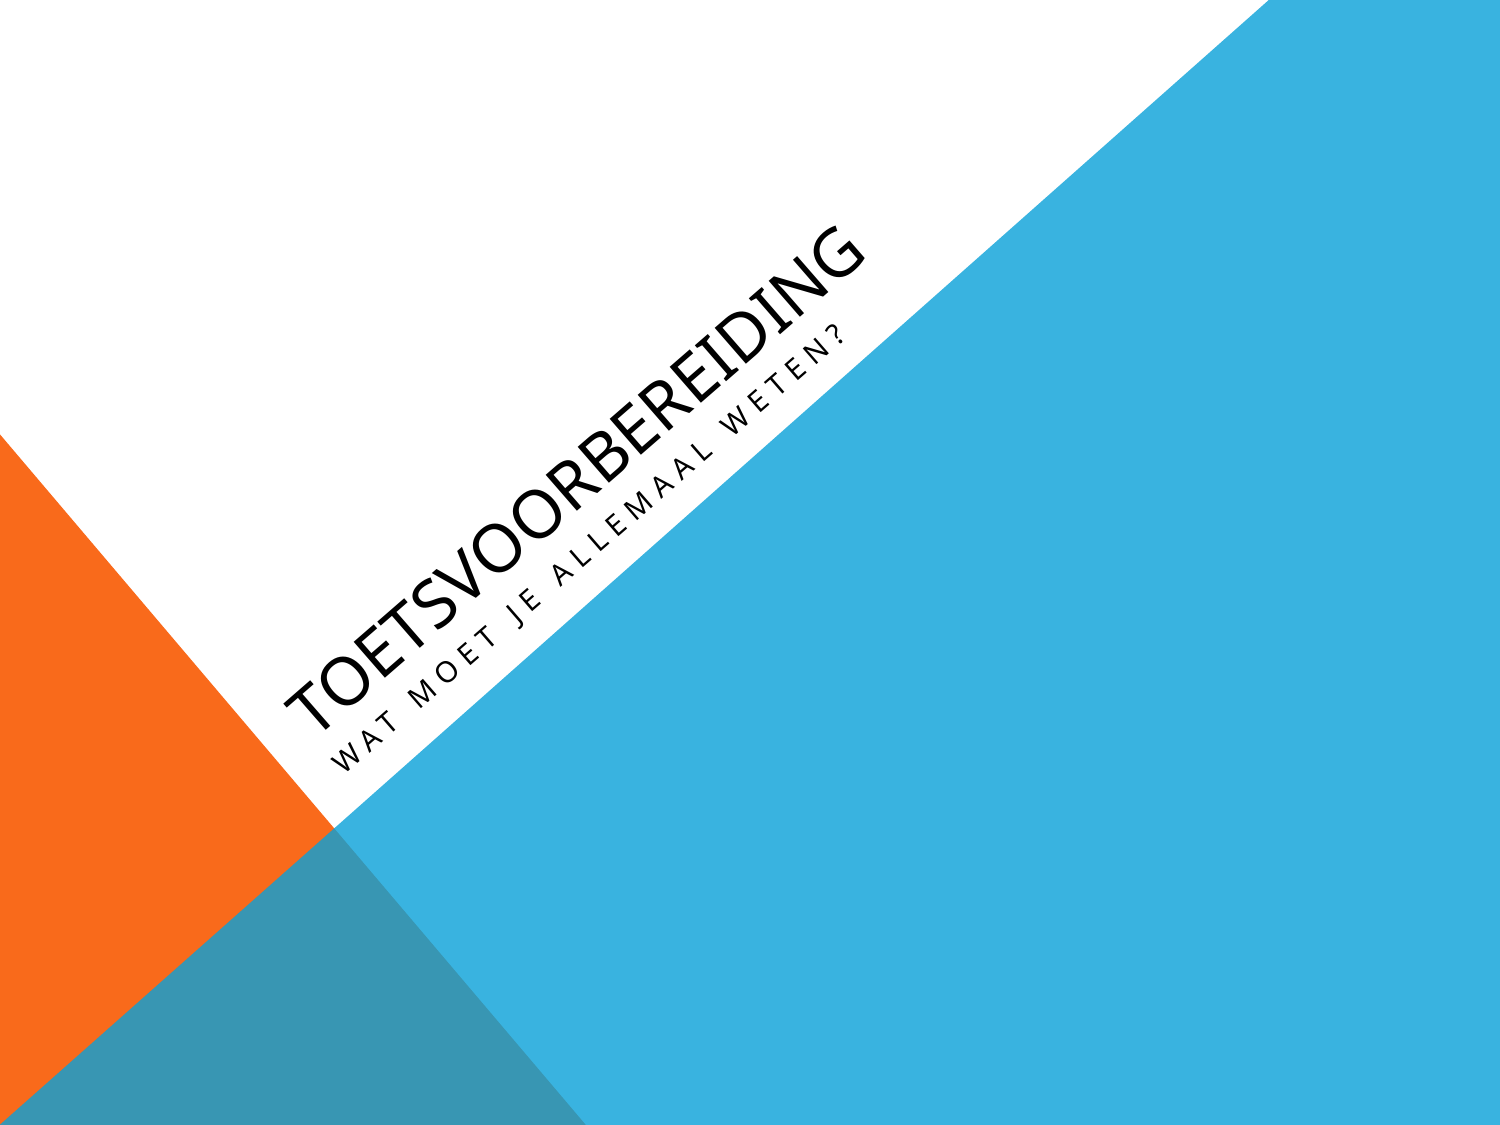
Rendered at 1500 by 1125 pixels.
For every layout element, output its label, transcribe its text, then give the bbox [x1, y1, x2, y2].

subtitle Wat moet je allemaal weten? [312, 61, 1154, 804]
title toetsvoorbereiding [182, 4, 1012, 761]
